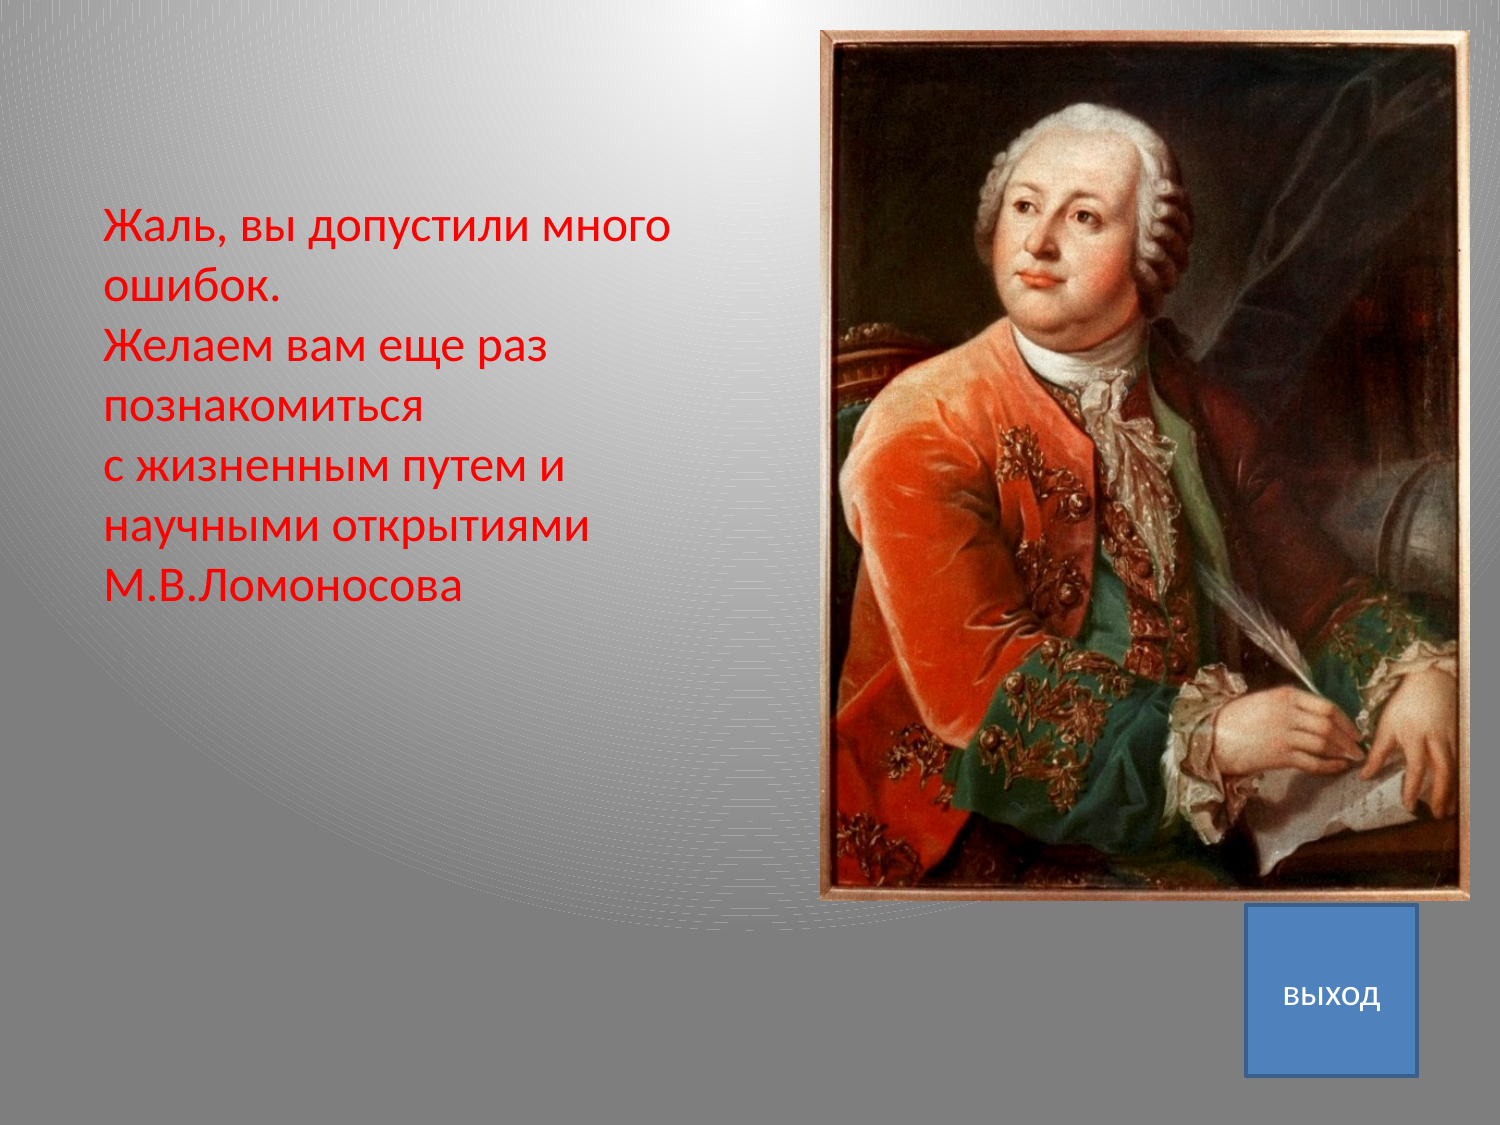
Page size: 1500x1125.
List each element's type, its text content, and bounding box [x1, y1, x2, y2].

picture [820, 30, 1471, 901]
text_box выход [1244, 909, 1419, 1078]
text_box Жаль, вы допустили много ошибок. Желаем вам еще раз познакомиться с жизненным путем и научными открытиями М.В.Ломоносова [88, 184, 733, 620]
